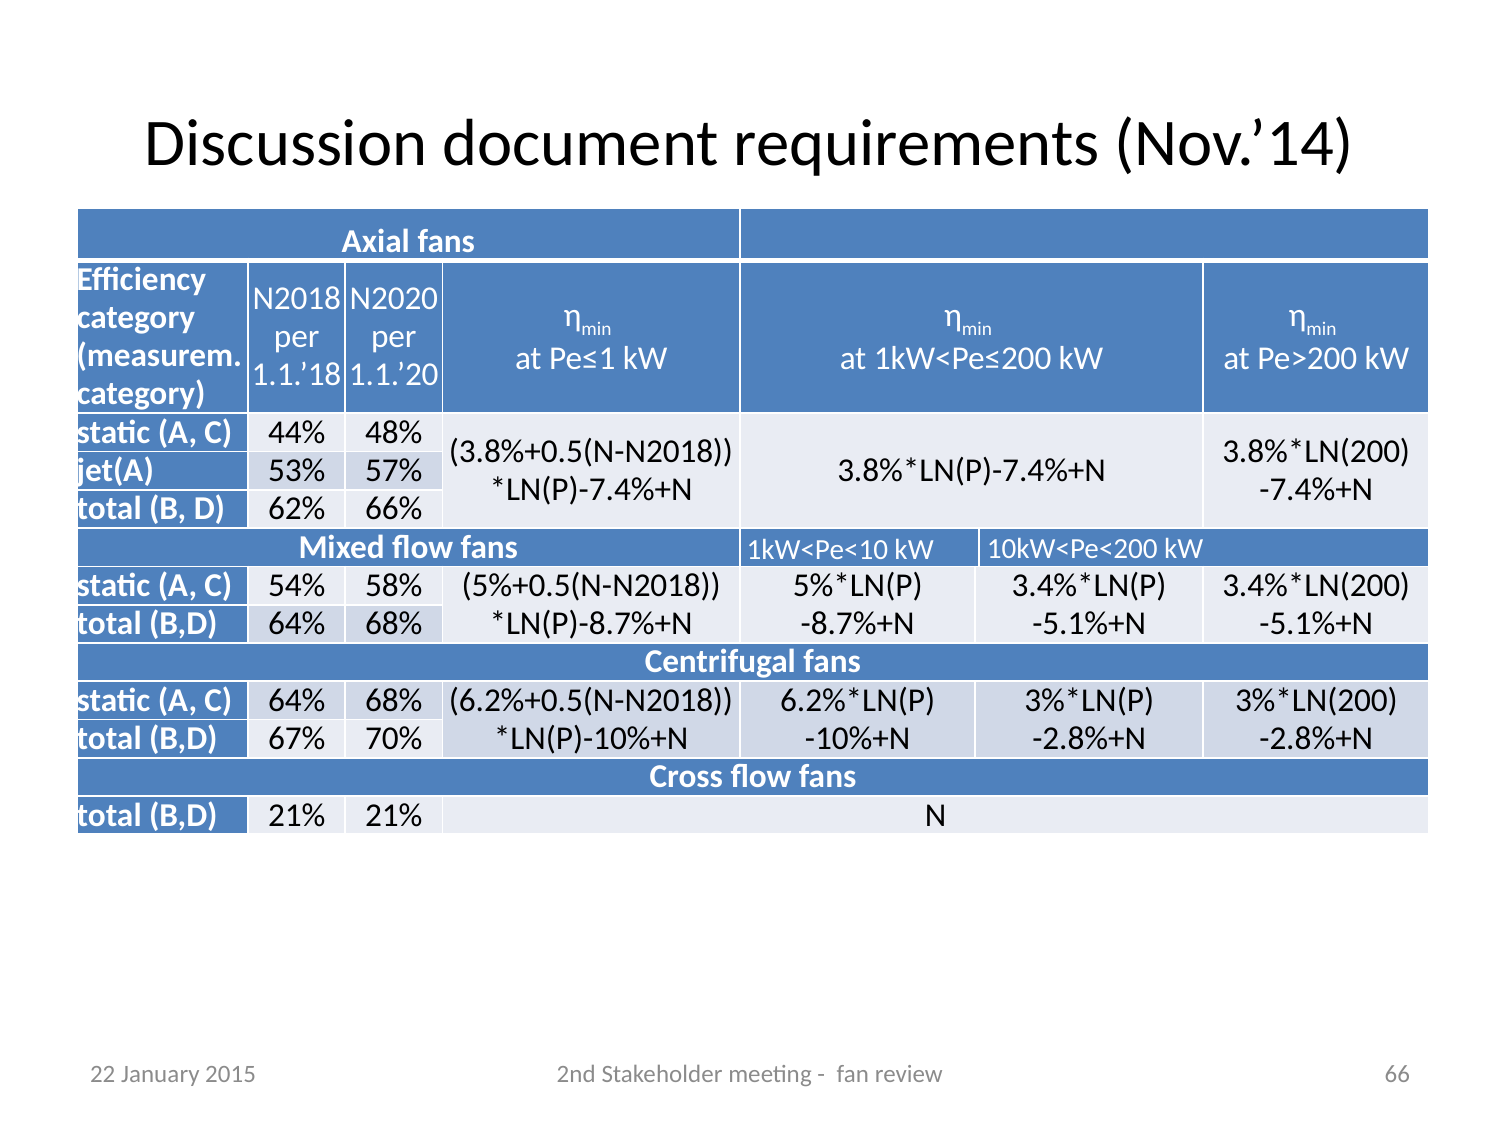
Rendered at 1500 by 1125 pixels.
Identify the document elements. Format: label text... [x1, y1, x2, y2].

table_cell static (A, C) [78, 567, 247, 604]
table_cell 54% [249, 567, 344, 604]
table_cell 53% [249, 452, 344, 489]
table_cell 3.8%*LN(200) -7.4%+N [1204, 414, 1428, 527]
table_cell 3%*LN(P) -2.8%+N [976, 682, 1202, 757]
table_cell 70% [346, 720, 442, 757]
table_cell ηmin at 1kW<Pe≤200 kW [741, 263, 1202, 412]
table_cell Mixed flow fans [78, 529, 739, 566]
table_cell total (B,D) [78, 606, 247, 642]
table_cell jet(A) [78, 452, 247, 489]
table_cell 68% [346, 606, 442, 642]
table_cell static (A, C) [78, 682, 247, 719]
table_cell 67% [249, 720, 344, 757]
table_cell 64% [249, 682, 344, 719]
table_cell 58% [346, 567, 442, 604]
table_cell N2018 per 1.1.’18 [249, 263, 344, 412]
title Discussion document requirements (Nov.’14) [75, 45, 1425, 207]
table_cell (5%+0.5(N-N2018)) *LN(P)-8.7%+N [443, 567, 739, 642]
table_cell total (B, D) [78, 491, 247, 527]
table_cell 21% [249, 797, 344, 833]
table_cell 3%*LN(200) -2.8%+N [1204, 682, 1428, 757]
table_cell 68% [346, 682, 442, 719]
table_cell 21% [346, 797, 442, 833]
footer 2nd Stakeholder meeting - fan review [512, 1042, 988, 1103]
table_cell 3.4%*LN(P) -5.1%+N [976, 567, 1202, 642]
table_cell (3.8%+0.5(N-N2018)) *LN(P)-7.4%+N [443, 414, 739, 527]
table_cell 1kW<Pe<10 kW [741, 529, 978, 566]
table_cell 10kW<Pe<200 kW [980, 529, 1428, 566]
table_cell ηmin at Pe>200 kW [1204, 263, 1428, 412]
table_cell Cross flow fans [78, 759, 1428, 795]
table_cell N2020 per 1.1.’20 [346, 263, 442, 412]
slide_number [75, 1042, 425, 1103]
table_cell 5%*LN(P) -8.7%+N [741, 567, 974, 642]
slide_number 66 [1074, 1042, 1425, 1103]
table_cell N [443, 797, 1428, 833]
table_cell static (A, C) [78, 414, 247, 451]
table_cell 6.2%*LN(P) -10%+N [741, 682, 974, 757]
table_cell 44% [249, 414, 344, 451]
table_header Axial fans [78, 209, 739, 258]
table_cell 66% [346, 491, 442, 527]
table_cell total (B,D) [78, 720, 247, 757]
table_cell Centrifugal fans [78, 644, 1428, 680]
table_cell 3.8%*LN(P)-7.4%+N [741, 414, 1202, 527]
table_cell 3.4%*LN(200) -5.1%+N [1204, 567, 1428, 642]
table_cell total (B,D) [78, 797, 247, 833]
table_header [741, 209, 1428, 258]
table_cell 64% [249, 606, 344, 642]
table_cell 48% [346, 414, 442, 451]
table_cell 62% [249, 491, 344, 527]
table_cell ηmin at Pe≤1 kW [443, 263, 739, 412]
table_cell (6.2%+0.5(N-N2018)) *LN(P)-10%+N [443, 682, 739, 757]
table_cell Efficiency category (measurem. category) [78, 263, 247, 412]
table_cell 57% [346, 452, 442, 489]
